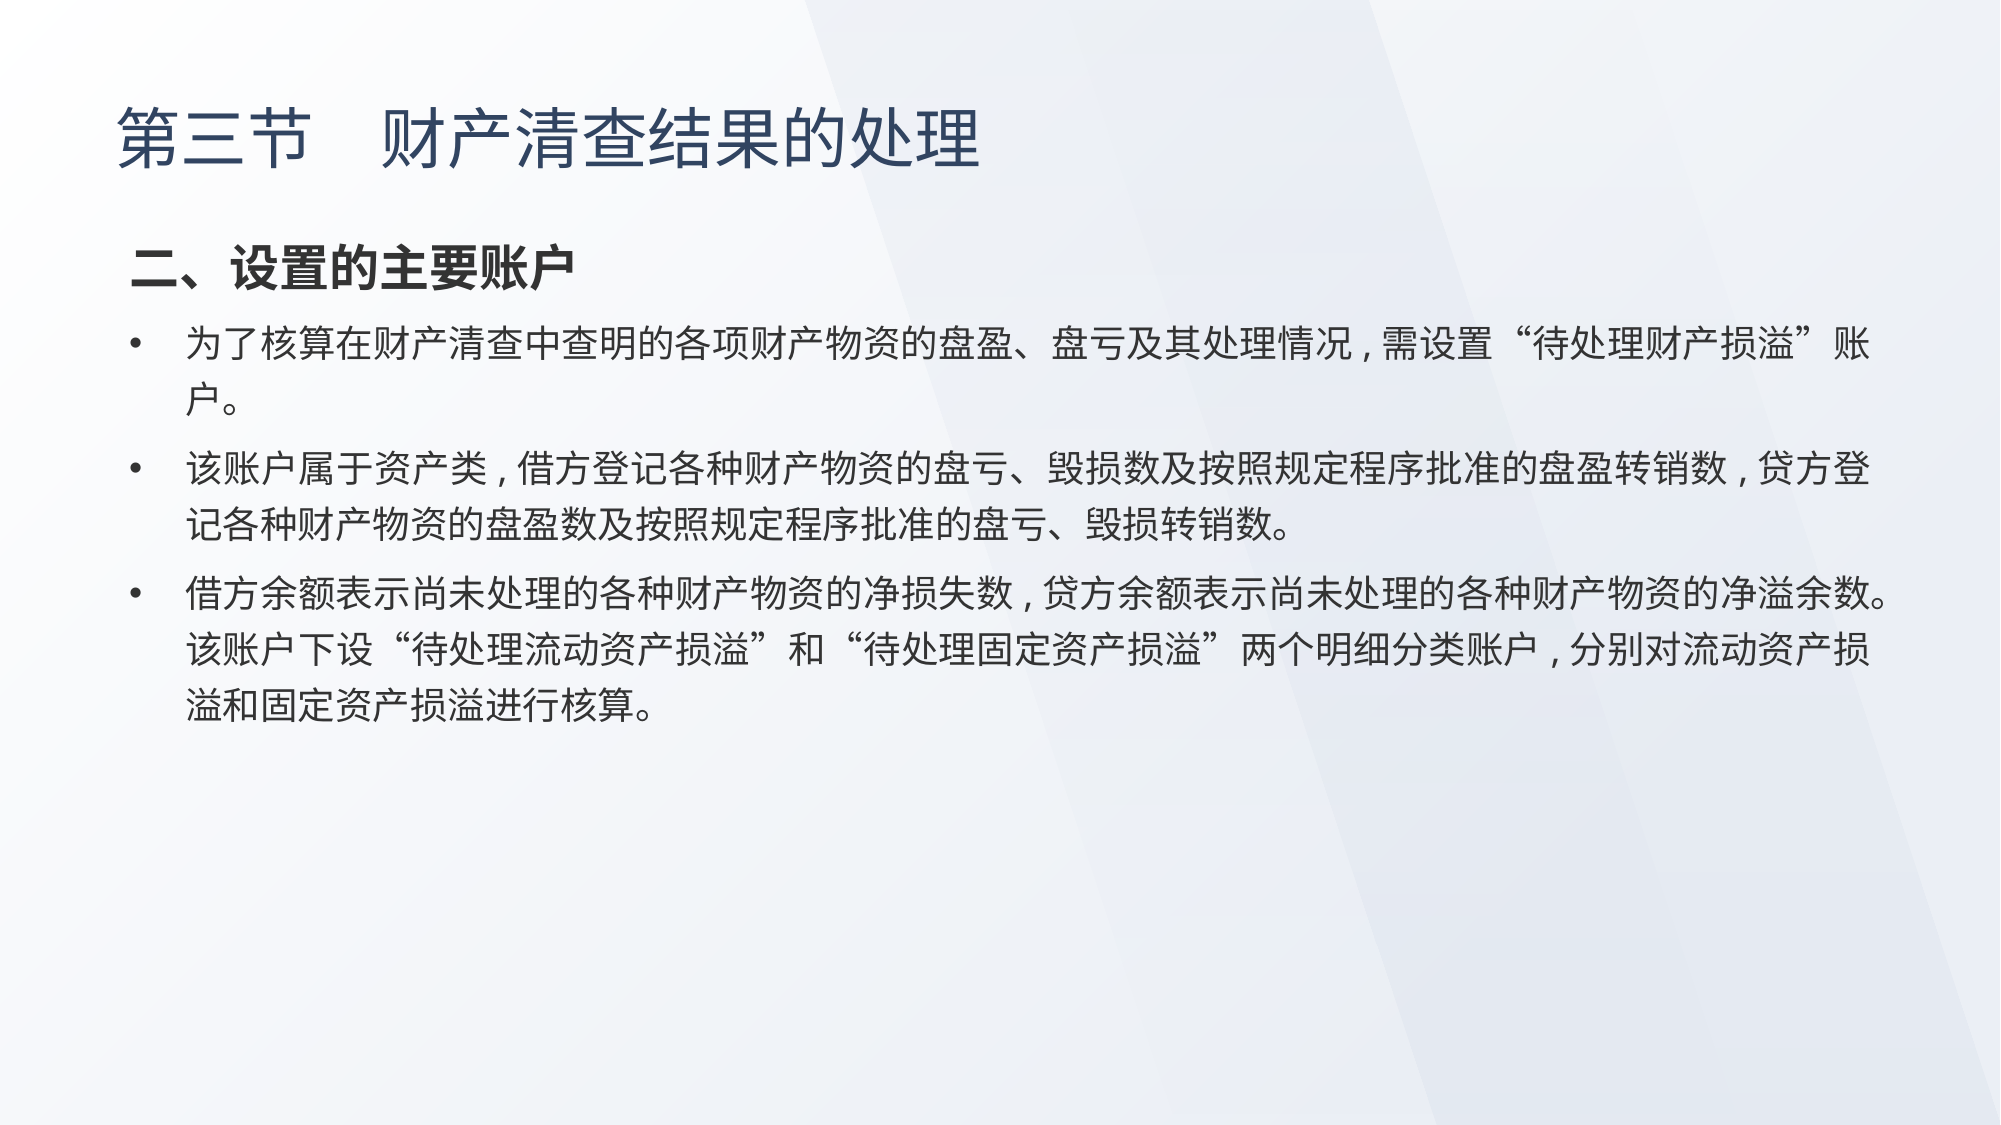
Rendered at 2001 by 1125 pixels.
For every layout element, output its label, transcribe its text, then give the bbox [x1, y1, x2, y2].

text_box 二、设置的主要账户 为了核算在财产清查中查明的各项财产物资的盘盈、盘亏及其处理情况,需设置“待处理财产损溢”账户。 该账户属于资产类,借方登记各种财产物资的盘亏、毁损数及按照规定程序批准的盘盈转销数,贷方登记各种财产物资的盘盈数及按照规定程序批准的盘亏、毁损转销数。 借方余额表示尚未处理的各种财产物资的净损失数,贷方余额表示尚未处理的各种财产物资的净溢余数。该账户下设“待处理流动资产损溢”和“待处理固定资产损溢”两个明细分类账户,分别对流动资产损溢和固定资产损溢进行核算。 [114, 213, 1886, 1013]
title 第三节 财产清查结果的处理 [114, 59, 1886, 178]
